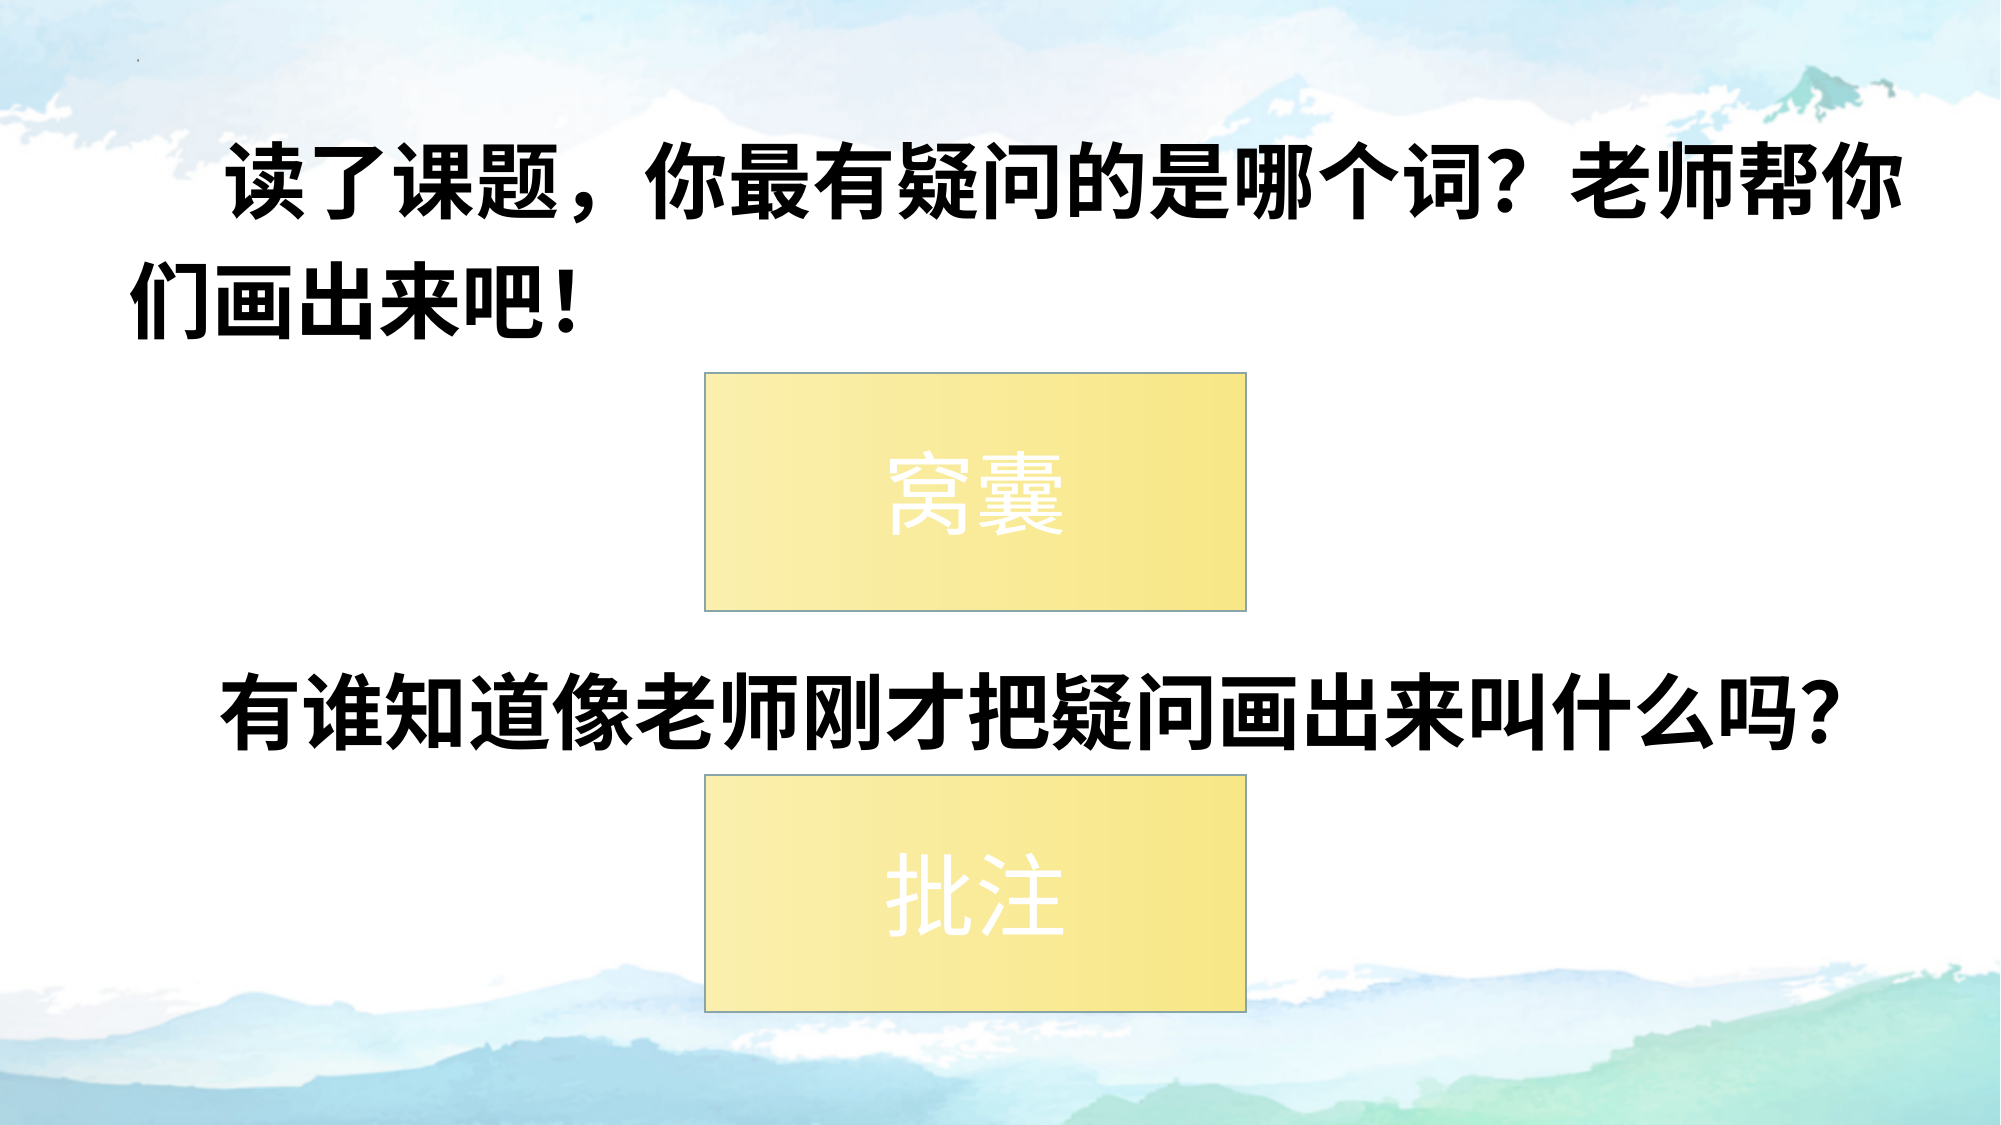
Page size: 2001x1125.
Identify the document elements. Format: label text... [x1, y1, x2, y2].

text_box 读了课题，你最有疑问的是哪个词？老师帮你们画出来吧！ [114, 101, 1922, 357]
text_box 批注 [704, 774, 1247, 1013]
text_box 窝囊 [704, 372, 1247, 612]
picture [0, 0, 2001, 1125]
text_box 有谁知道像老师刚才把疑问画出来叫什么吗？ [114, 633, 1922, 769]
